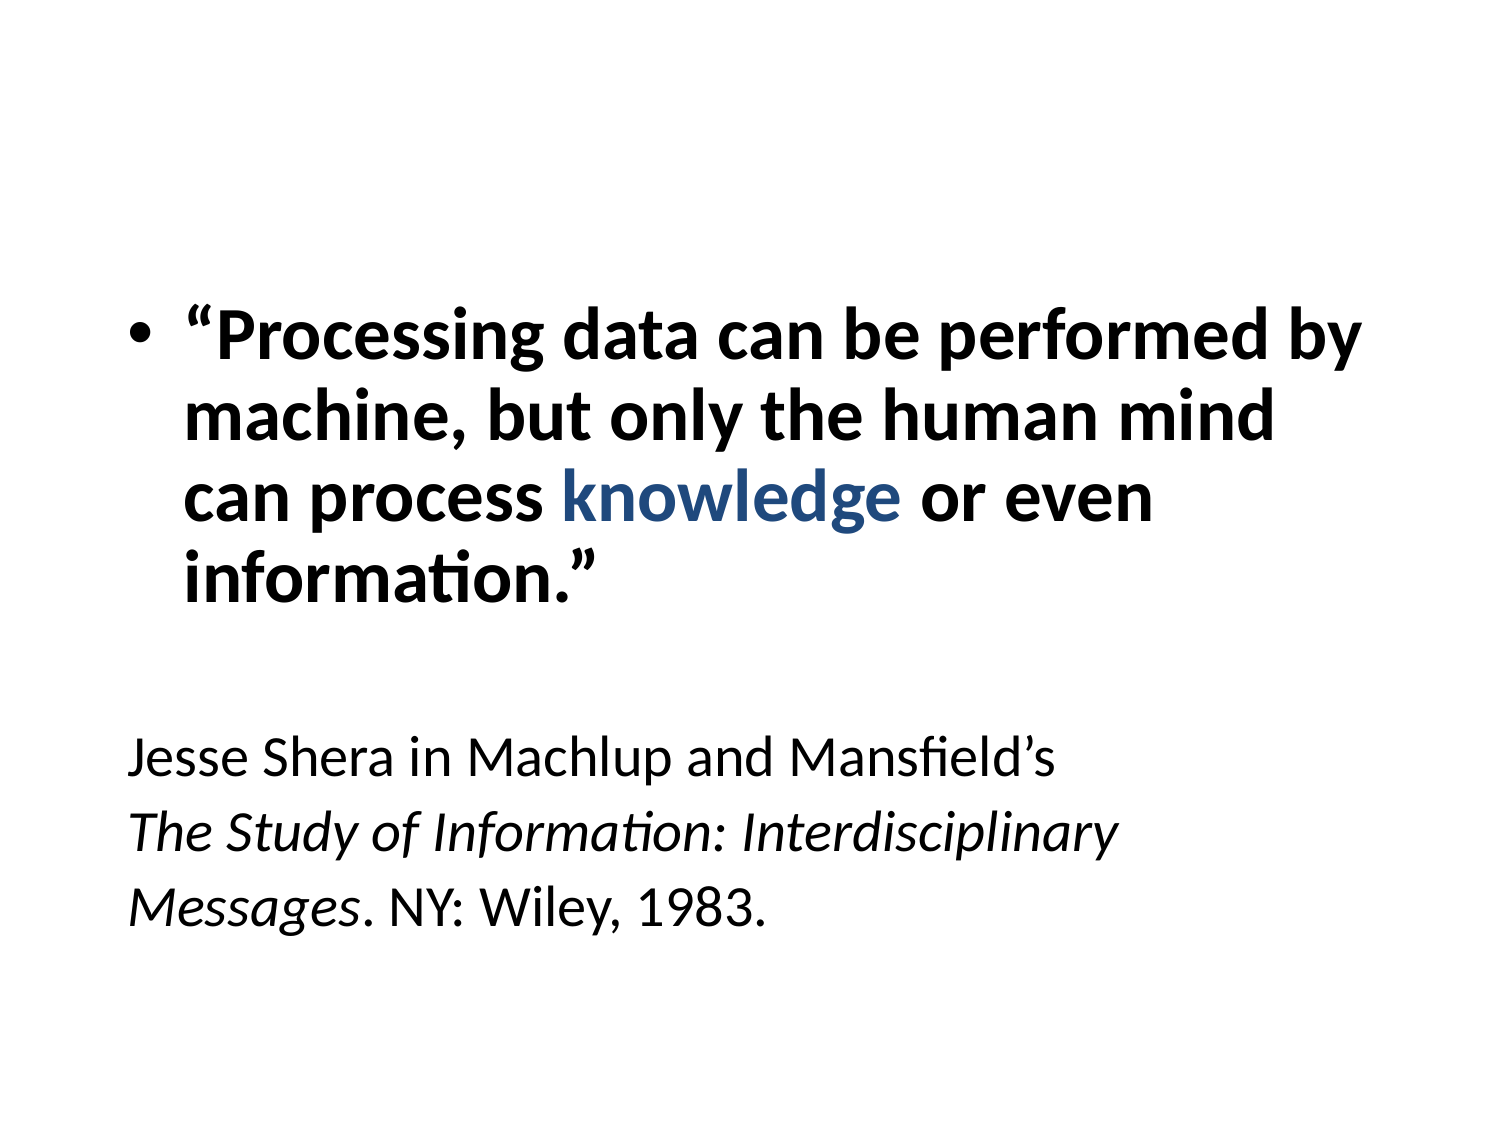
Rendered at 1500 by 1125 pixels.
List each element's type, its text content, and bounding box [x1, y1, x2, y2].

list “Processing data can be performed by machine, but only the human mind can process knowledge or even information.” Jesse Shera in Machlup and Mansfield’s The Study of Information: Interdisciplinary Messages. NY: Wiley, 1983. [112, 287, 1388, 963]
